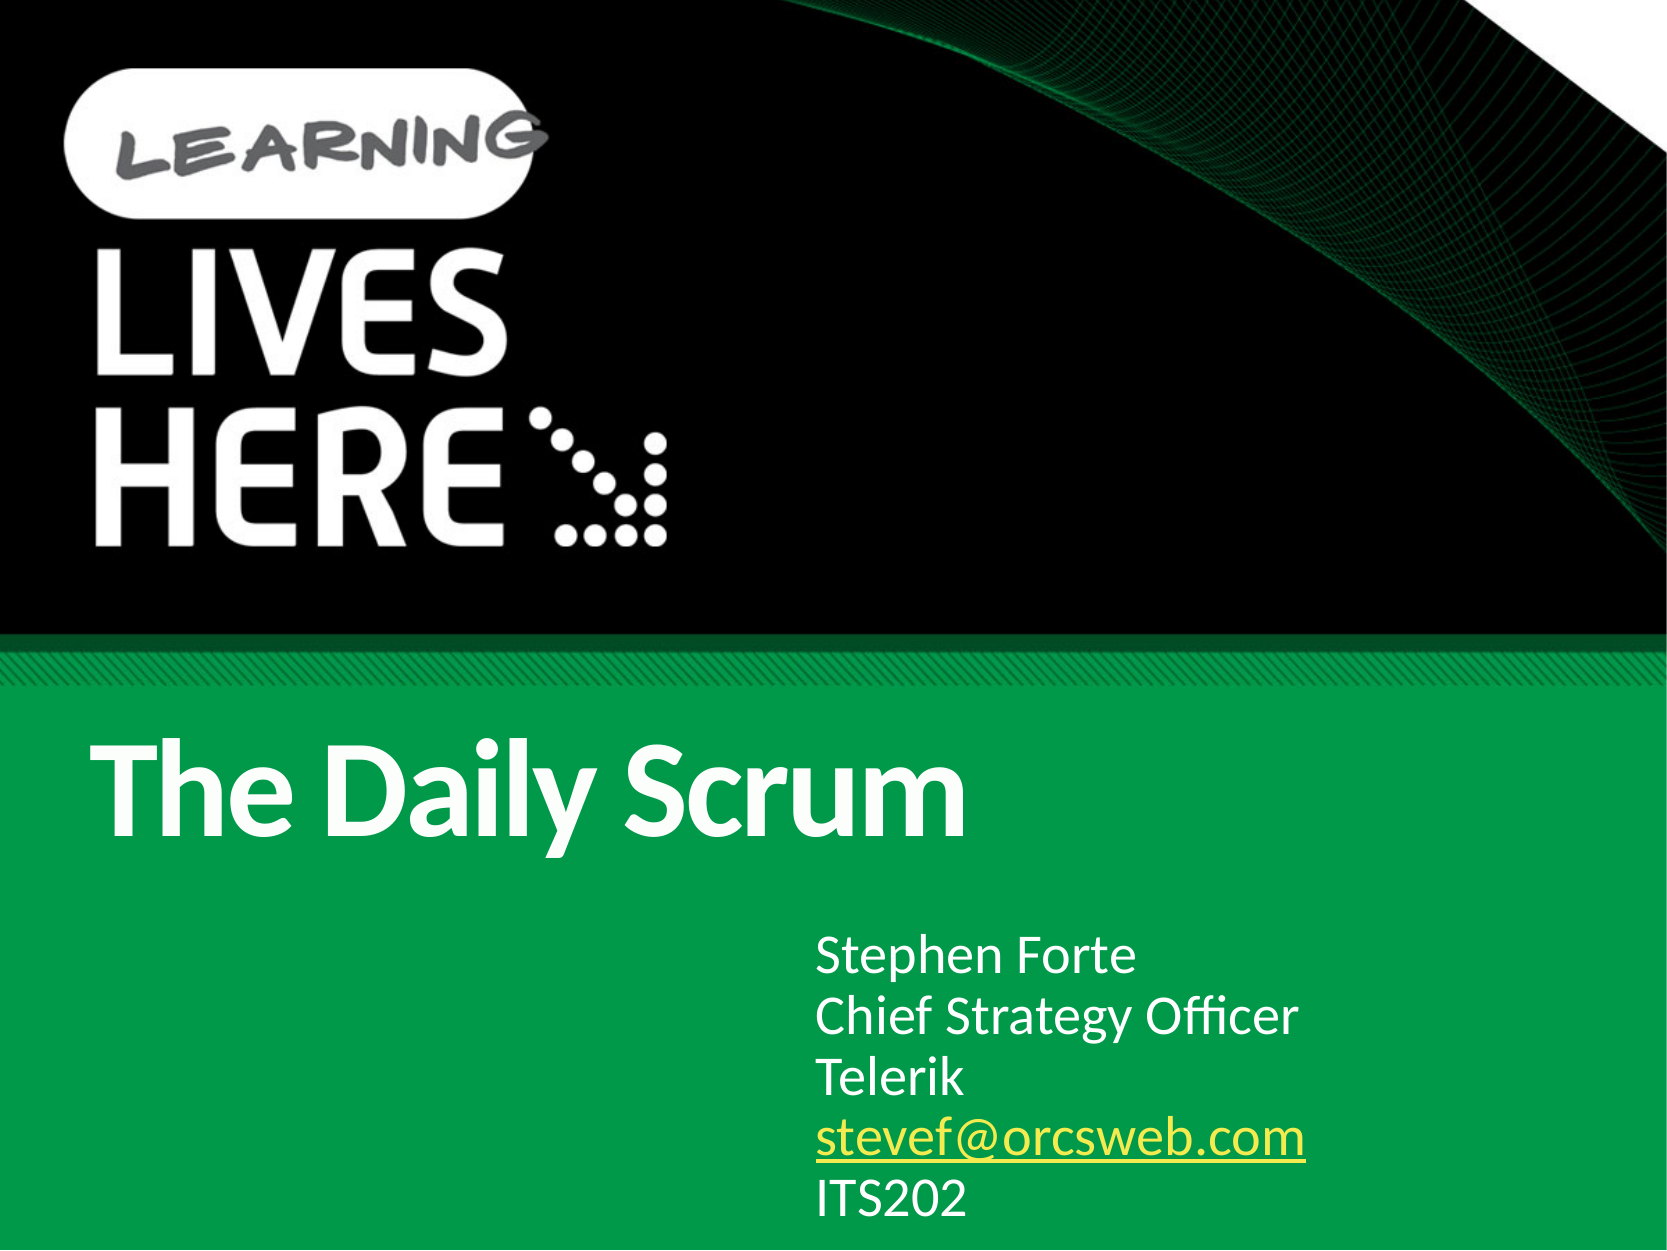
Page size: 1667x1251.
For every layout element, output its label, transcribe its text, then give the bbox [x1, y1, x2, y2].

picture [0, 0, 1667, 1250]
subtitle Stephen Forte Chief Strategy Officer Telerik stevef@orcsweb.com ITS202 [815, 924, 1511, 1010]
title The Daily Scrum [89, 716, 1534, 960]
